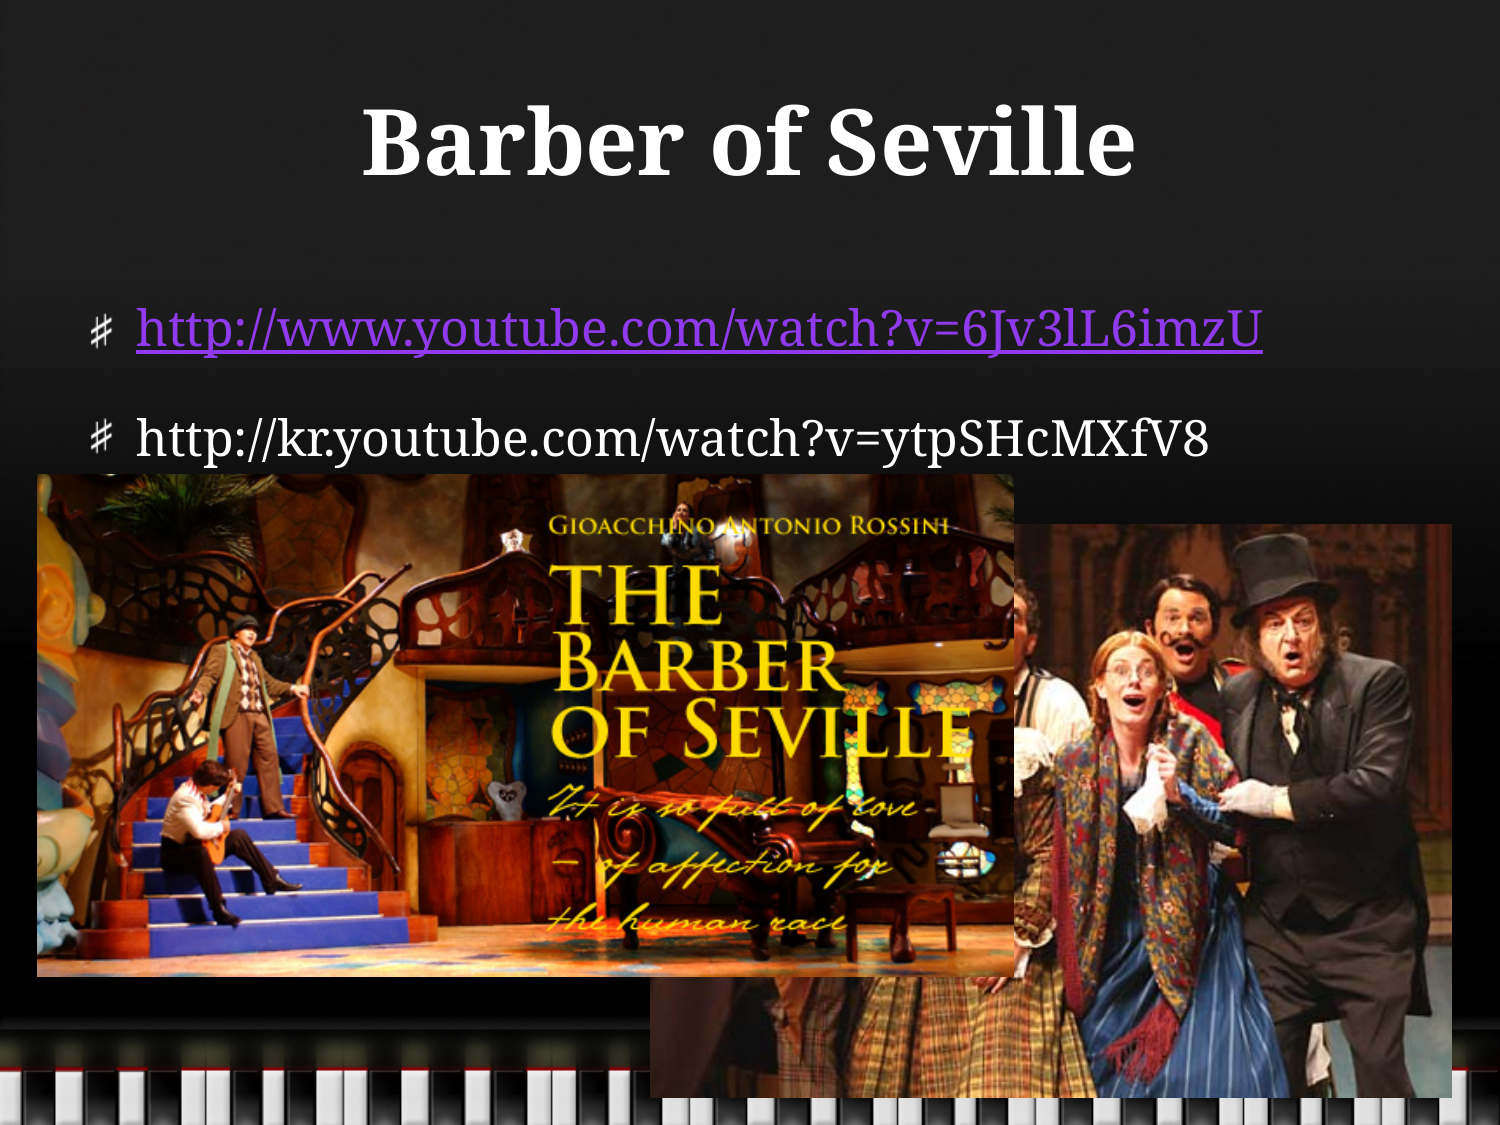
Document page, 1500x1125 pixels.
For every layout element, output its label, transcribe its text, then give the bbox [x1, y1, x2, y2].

picture [90, 418, 113, 454]
list http://www.youtube.com/watch?v=6Jv3lL6imzU http://kr.youtube.com/watch?v=ytpSHcMXfV8 [75, 288, 1425, 512]
picture [90, 313, 113, 349]
title Barber of Seville [75, 45, 1425, 233]
picture [0, 0, 1500, 1125]
picture [650, 524, 1452, 1099]
